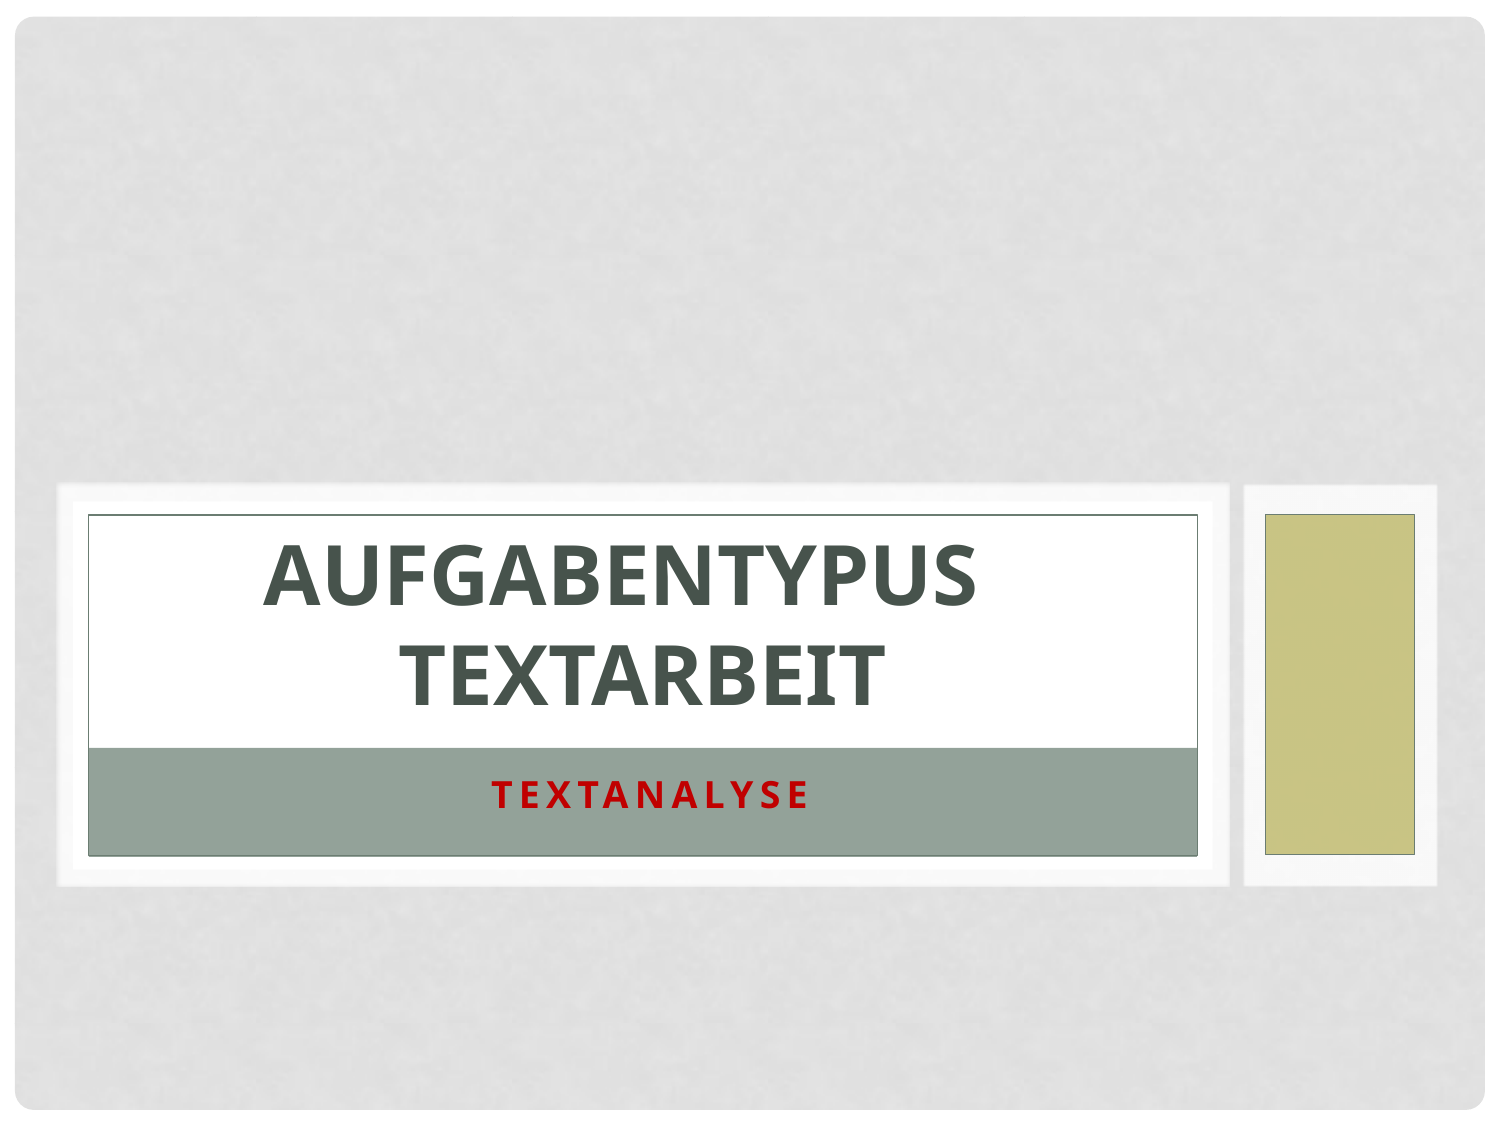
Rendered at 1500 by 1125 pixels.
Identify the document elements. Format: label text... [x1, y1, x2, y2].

subtitle Textanalyse [112, 763, 1188, 839]
title Aufgabentypus textarbeit [99, 529, 1187, 730]
